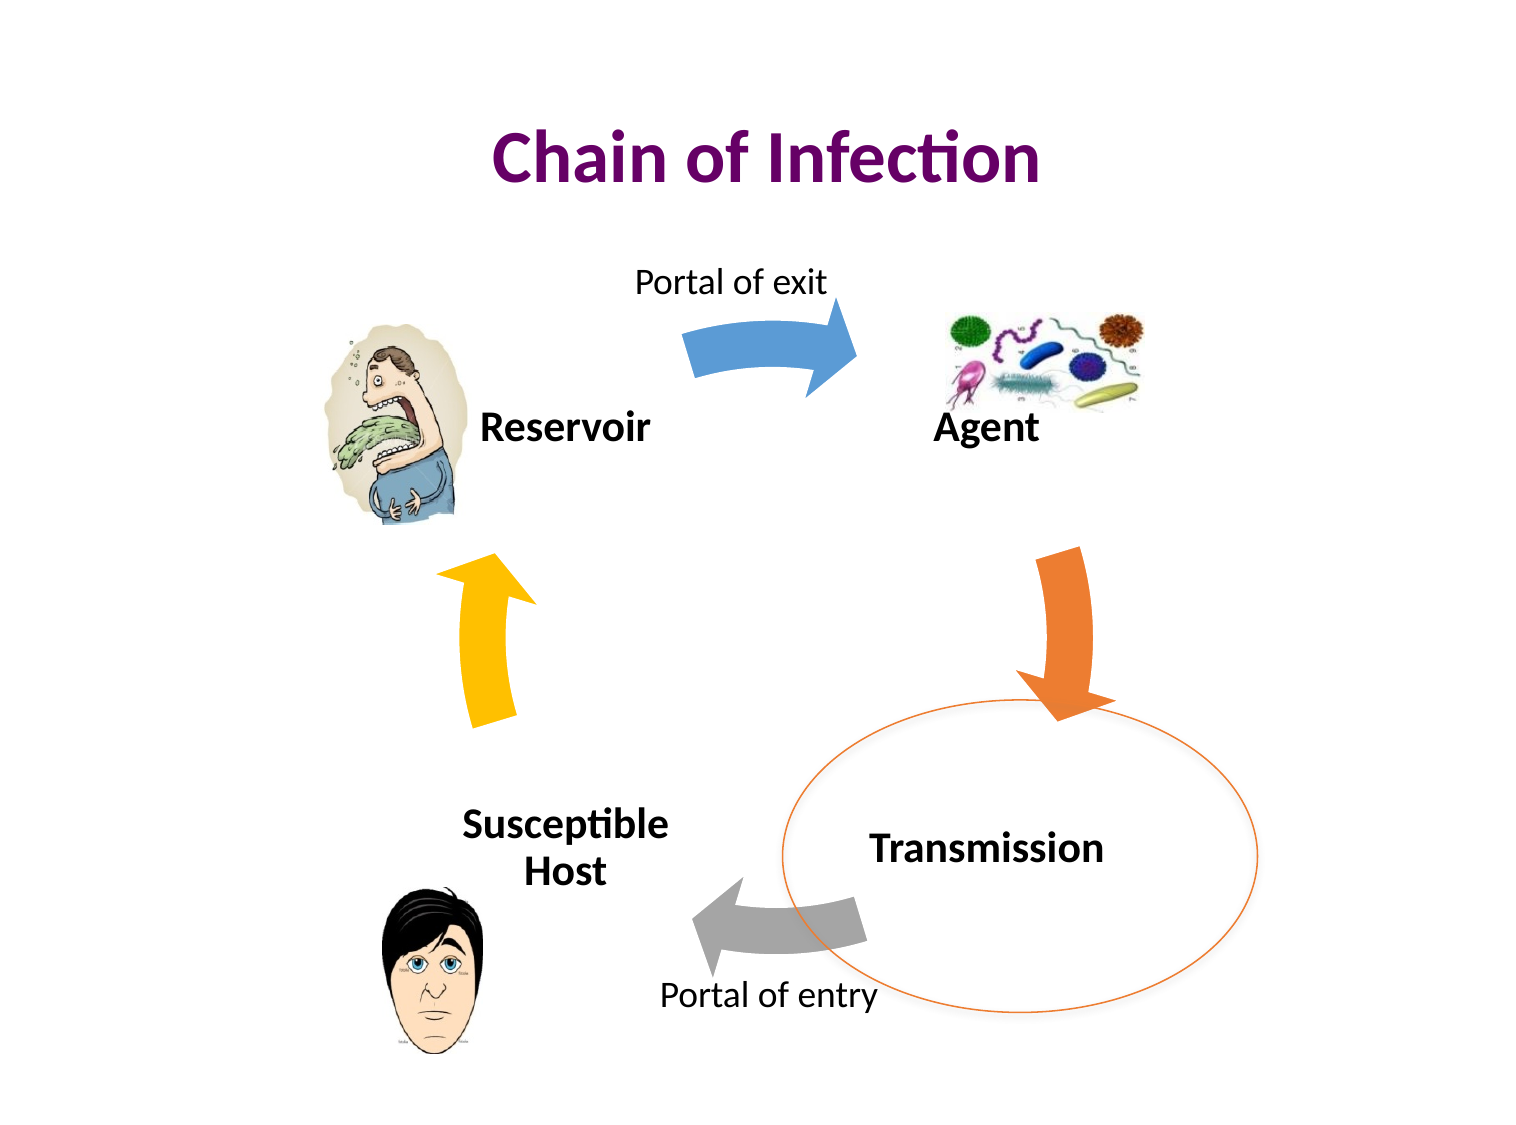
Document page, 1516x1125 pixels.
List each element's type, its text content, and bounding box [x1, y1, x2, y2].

picture [382, 988, 483, 1054]
text_box [892, 988, 1148, 1013]
text_box Portal of exit [620, 249, 920, 287]
text_box Chain of Infection [182, 99, 1370, 205]
text_box Portal of entry [645, 988, 921, 1023]
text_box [257, 287, 1295, 988]
